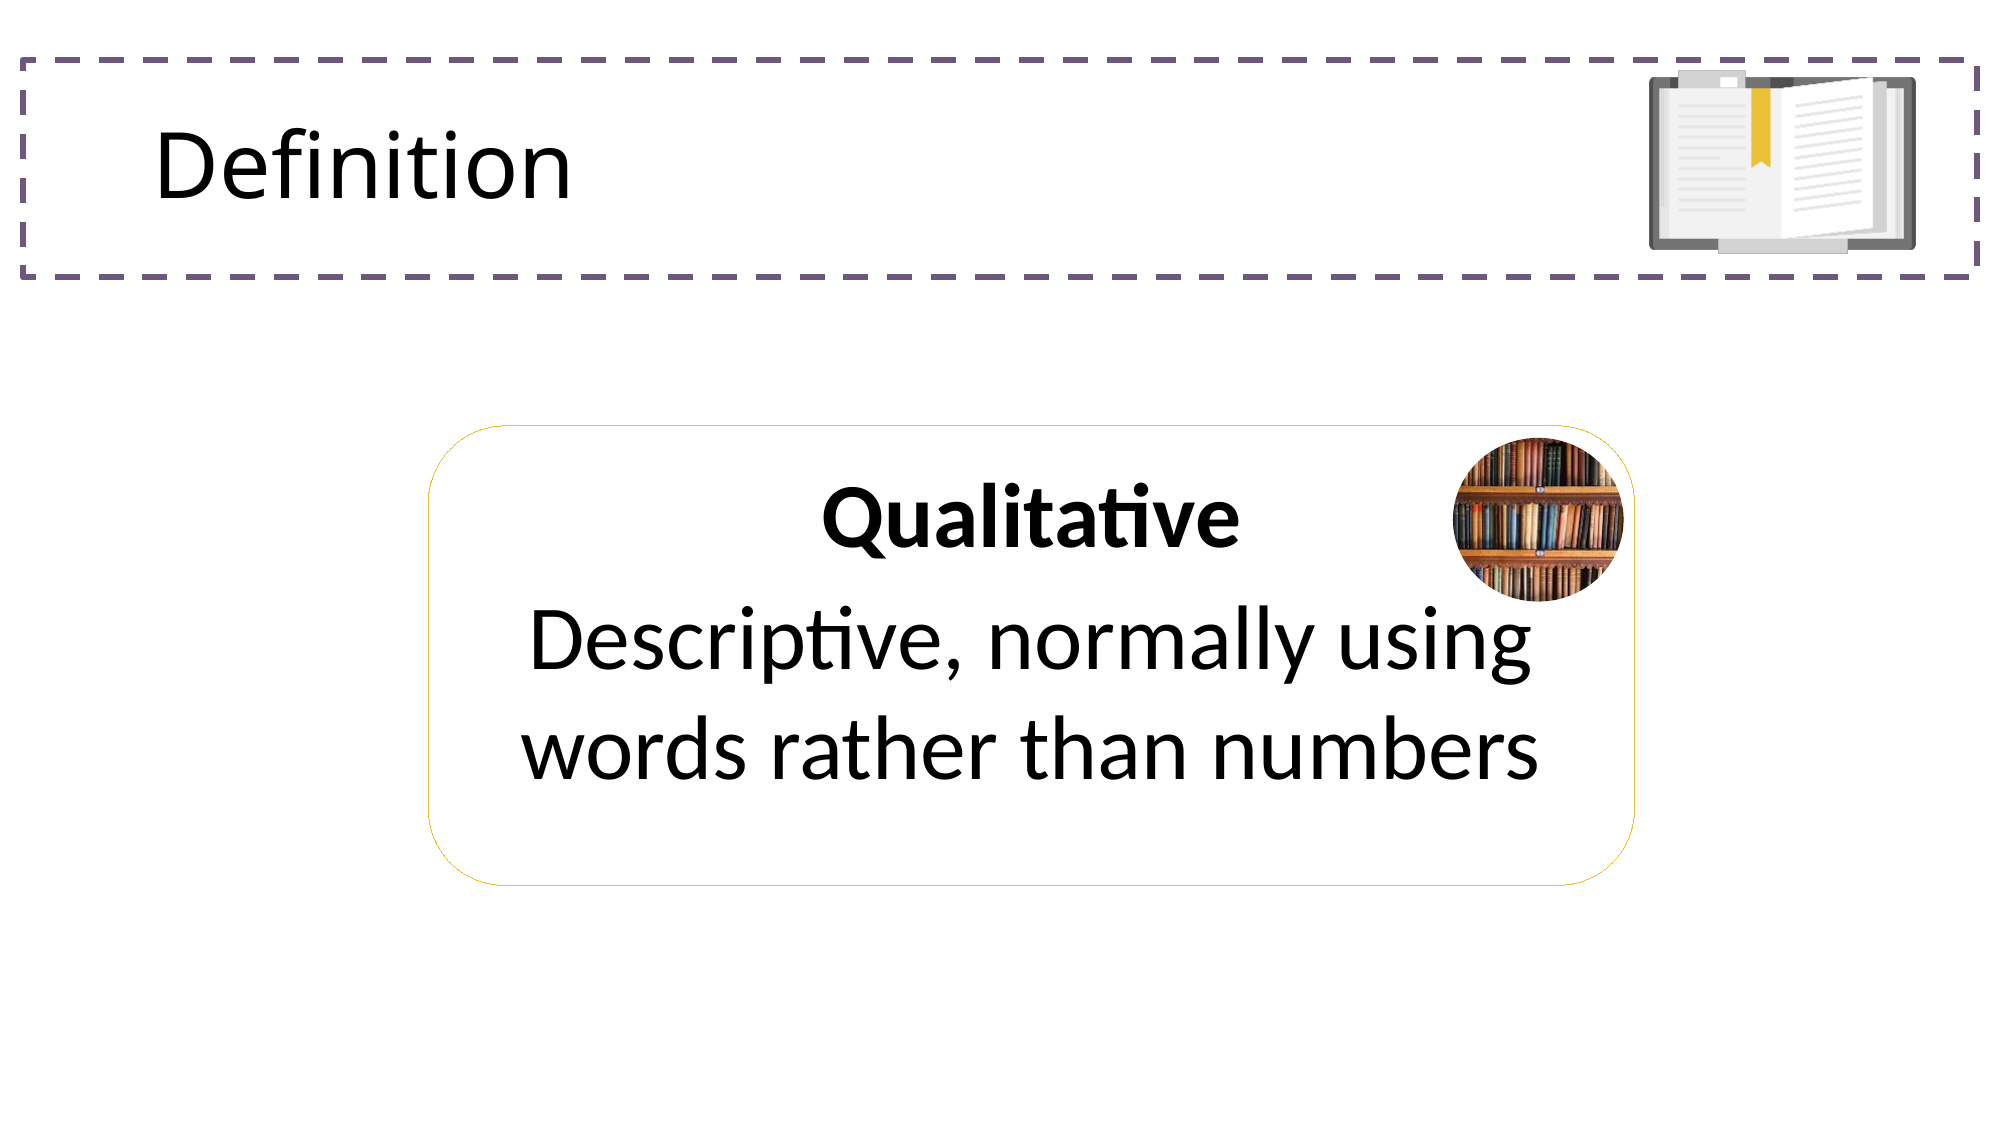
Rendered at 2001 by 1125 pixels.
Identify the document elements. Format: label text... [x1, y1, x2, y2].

picture [1452, 437, 1624, 602]
text_box Qualitative Descriptive, normally using words rather than numbers [428, 425, 1635, 886]
title Definition [137, 59, 1863, 278]
picture [1649, 0, 1955, 341]
